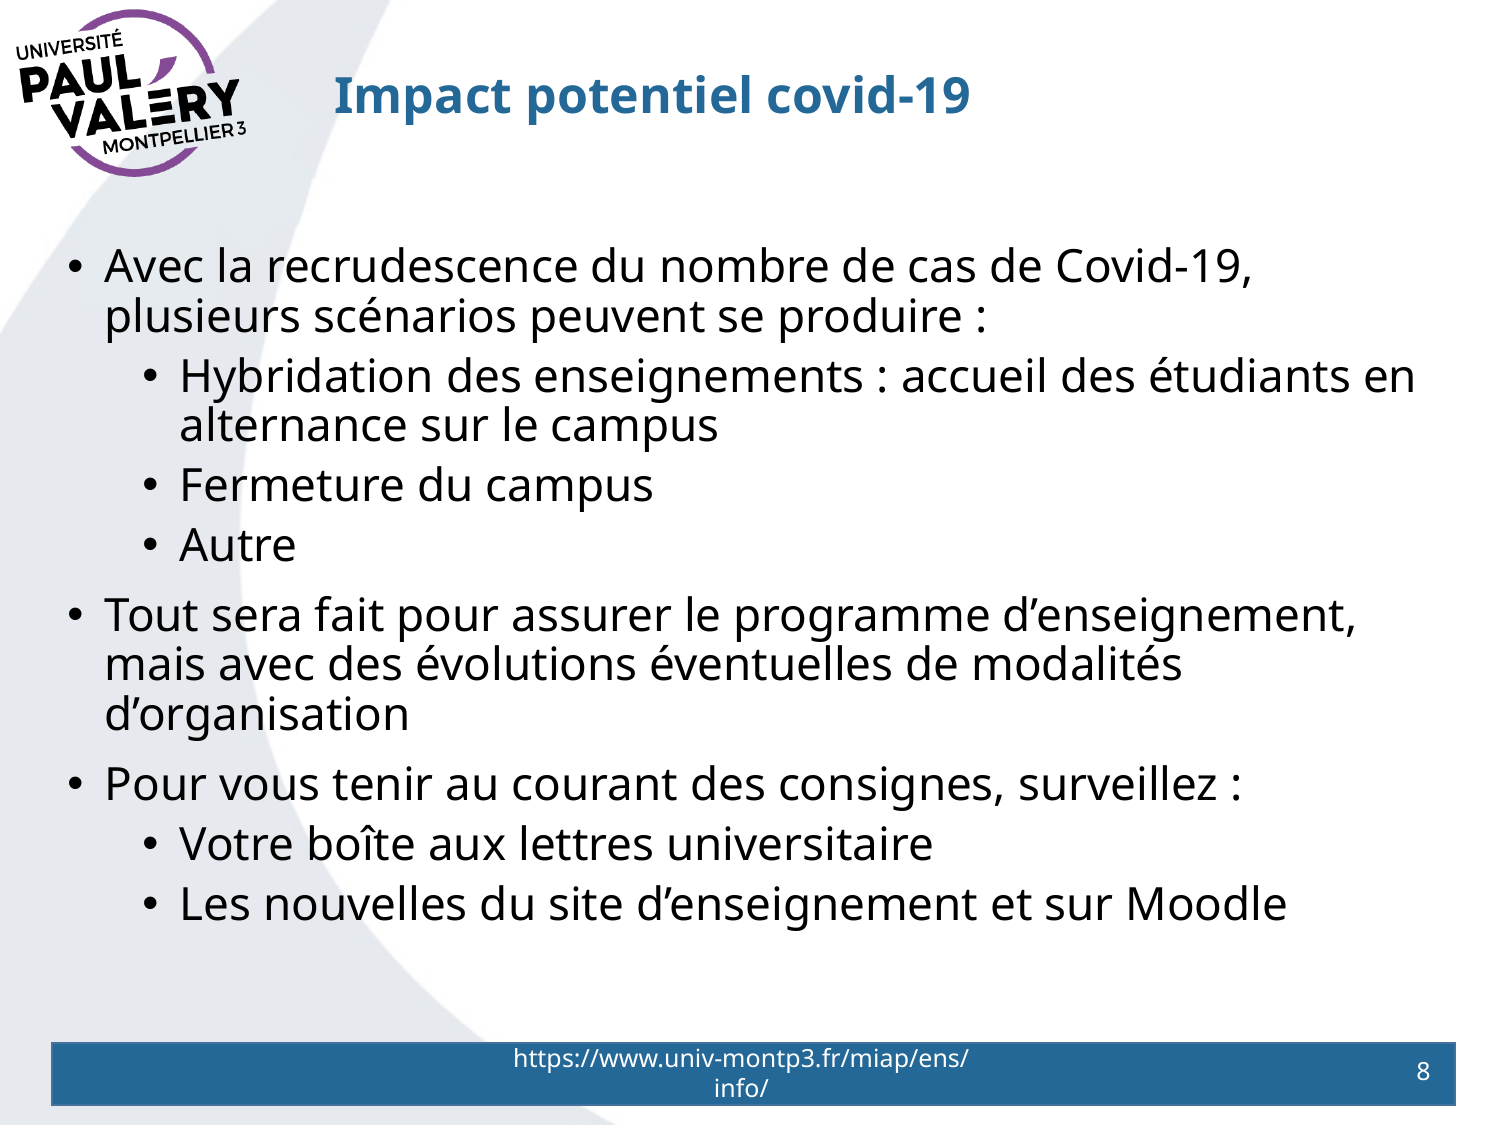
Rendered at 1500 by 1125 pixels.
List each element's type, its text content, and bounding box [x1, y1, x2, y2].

picture [0, 0, 1500, 1125]
list Avec la recrudescence du nombre de cas de Covid-19, plusieurs scénarios peuvent se produire : Hybridation des enseignements : accueil des étudiants en alternance sur le campus Fermeture du campus Autre Tout sera fait pour assurer le programme d’enseignement, mais avec des évolutions éventuelles de modalités d’organisation Pour vous tenir au courant des consignes, surveillez : Votre boîte aux lettres universitaire Les nouvelles du site d’enseignement et sur Moodle [52, 235, 1446, 1001]
title Impact potentiel covid-19 [319, 28, 1446, 168]
slide_number 8 [1107, 1042, 1446, 1103]
footer https://www.univ-montp3.fr/miap/ens/info/ [480, 1042, 1004, 1103]
